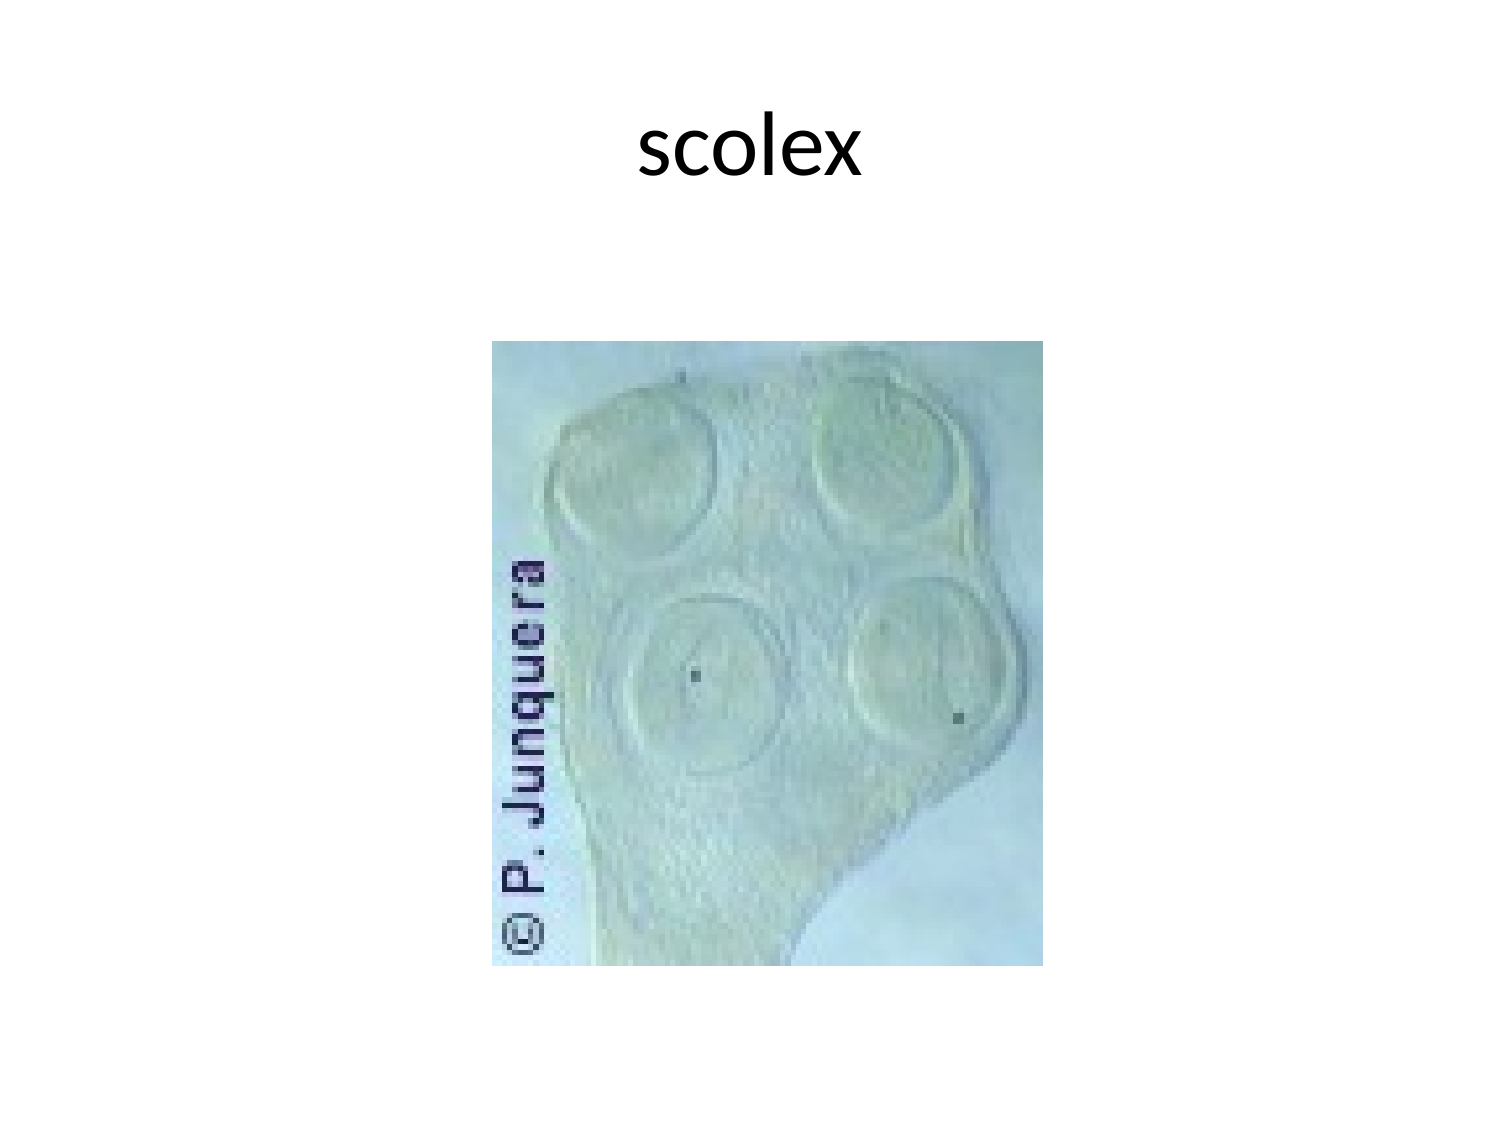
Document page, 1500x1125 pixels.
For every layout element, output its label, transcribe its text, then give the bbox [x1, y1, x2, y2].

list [491, 341, 1044, 966]
title scolex [75, 45, 1425, 233]
